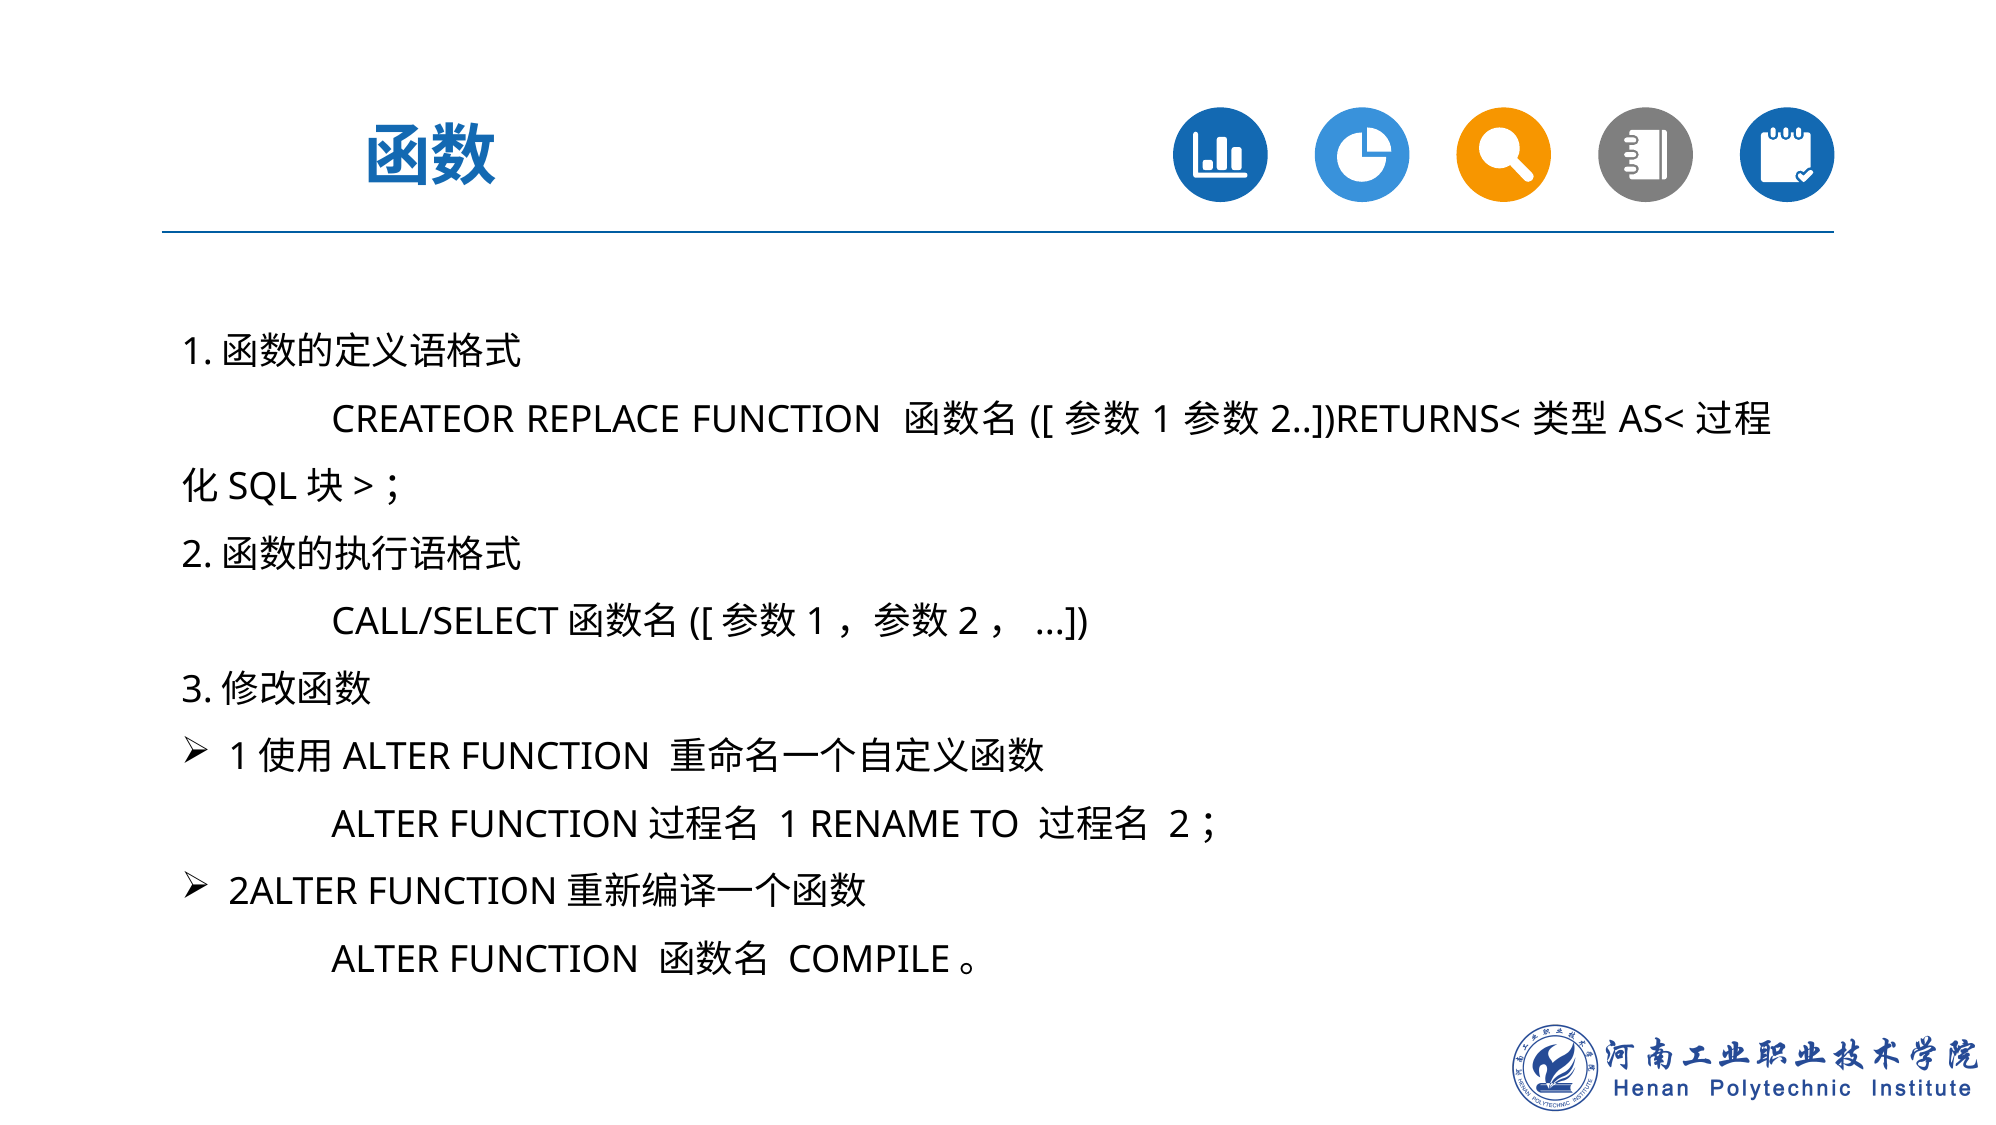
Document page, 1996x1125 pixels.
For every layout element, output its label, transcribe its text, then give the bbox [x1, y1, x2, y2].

text_box 1.函数的定义语格式 CREATEOR REPLACE FUNCTION 函数名([参数1参数2..])RETURNS<类型AS<过程化SQL块>； 2.函数的执行语格式 CALL/SELECT函数名([参数1，参数2，...]) 3.修改函数 1使用ALTER FUNCTION 重命名一个自定义函数 ALTER FUNCTION过程名 1 RENAME TO 过程名 2； 2ALTER FUNCTION重新编译一个函数 ALTER FUNCTION 函数名 COMPILE。 [161, 294, 1793, 1048]
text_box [1739, 107, 1835, 203]
picture [1493, 1020, 1984, 1118]
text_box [1598, 107, 1694, 203]
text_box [1456, 107, 1552, 203]
text_box 函数 [110, 93, 752, 203]
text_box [1172, 107, 1268, 203]
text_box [1314, 107, 1410, 203]
